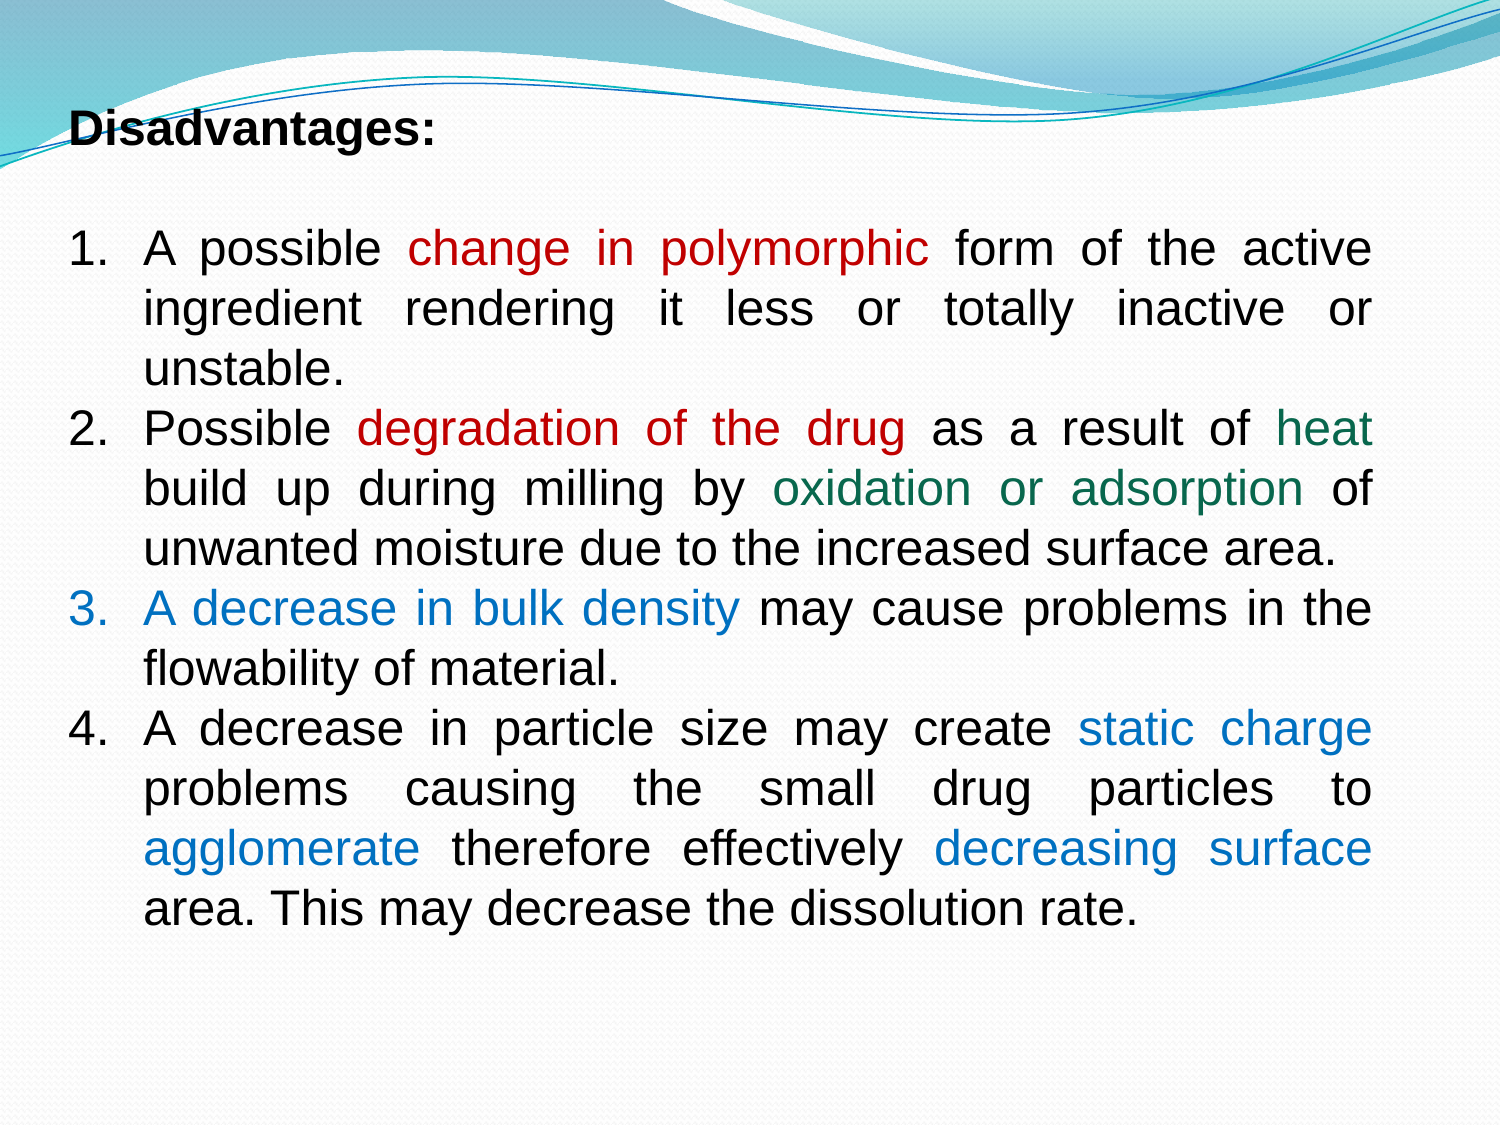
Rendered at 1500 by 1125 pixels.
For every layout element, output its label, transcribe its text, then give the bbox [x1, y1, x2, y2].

text_box Disadvantages: A possible change in polymorphic form of the active ingredient ren­dering it less or totally inactive or unstable. Possible degradation of the drug as a result of heat build up during milling by oxidation or adsorption of unwanted moisture due to the increased surface area. A decrease in bulk density may cause problems in the flowability of material. A decrease in particle size may create static charge problems causing the small drug particles to agglomerate therefore effectively decreasing surface area. This may decrease the dissolution rate. [53, 87, 1388, 1003]
